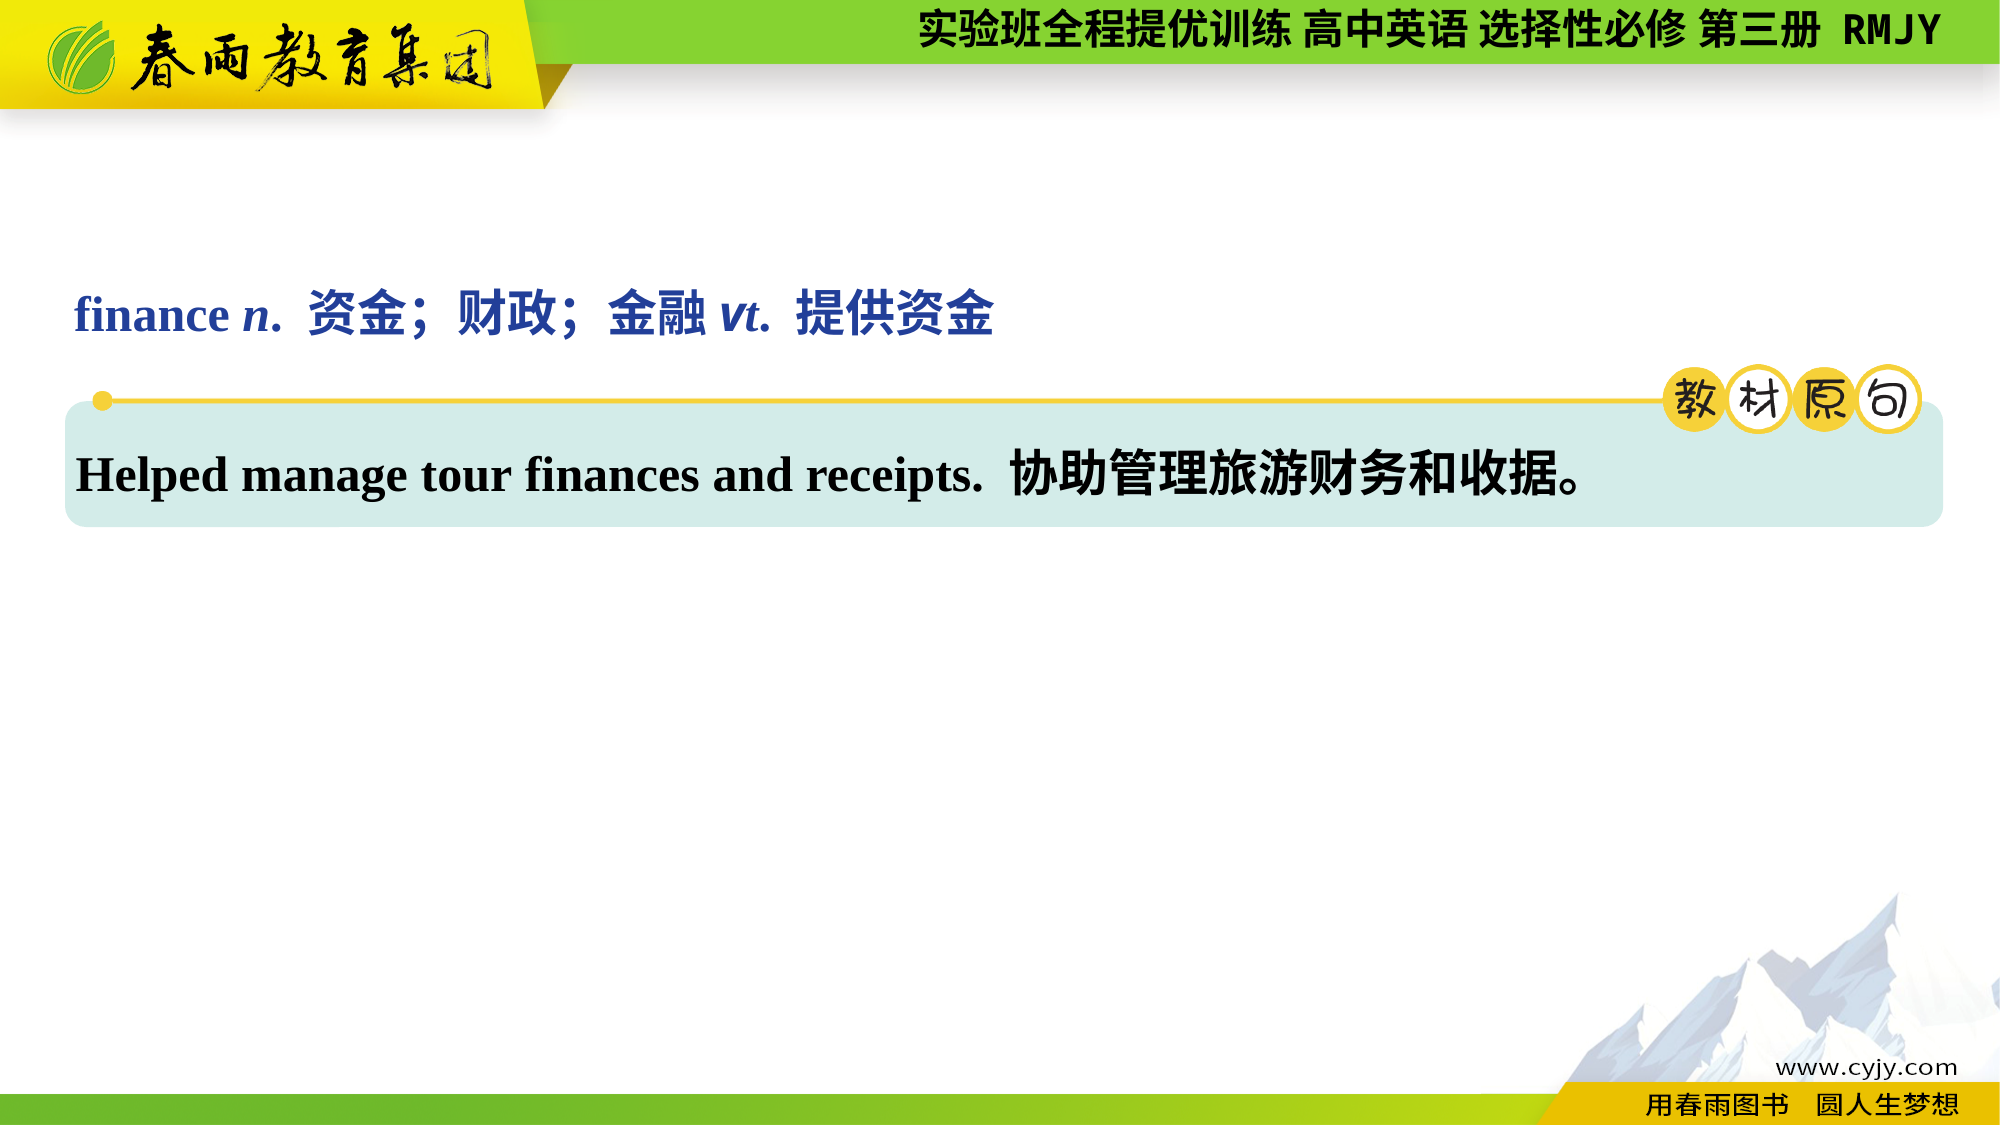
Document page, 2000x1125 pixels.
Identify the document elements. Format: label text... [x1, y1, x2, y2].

picture [0, 0, 2000, 1125]
list finance n. 资金；财政；金融vt. 提供资金 [59, 243, 1944, 340]
text_box [65, 509, 1943, 528]
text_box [92, 364, 1923, 464]
text_box Helped manage tour finances and receipts. 协助管理旅游财务和收据。 [60, 403, 1945, 509]
